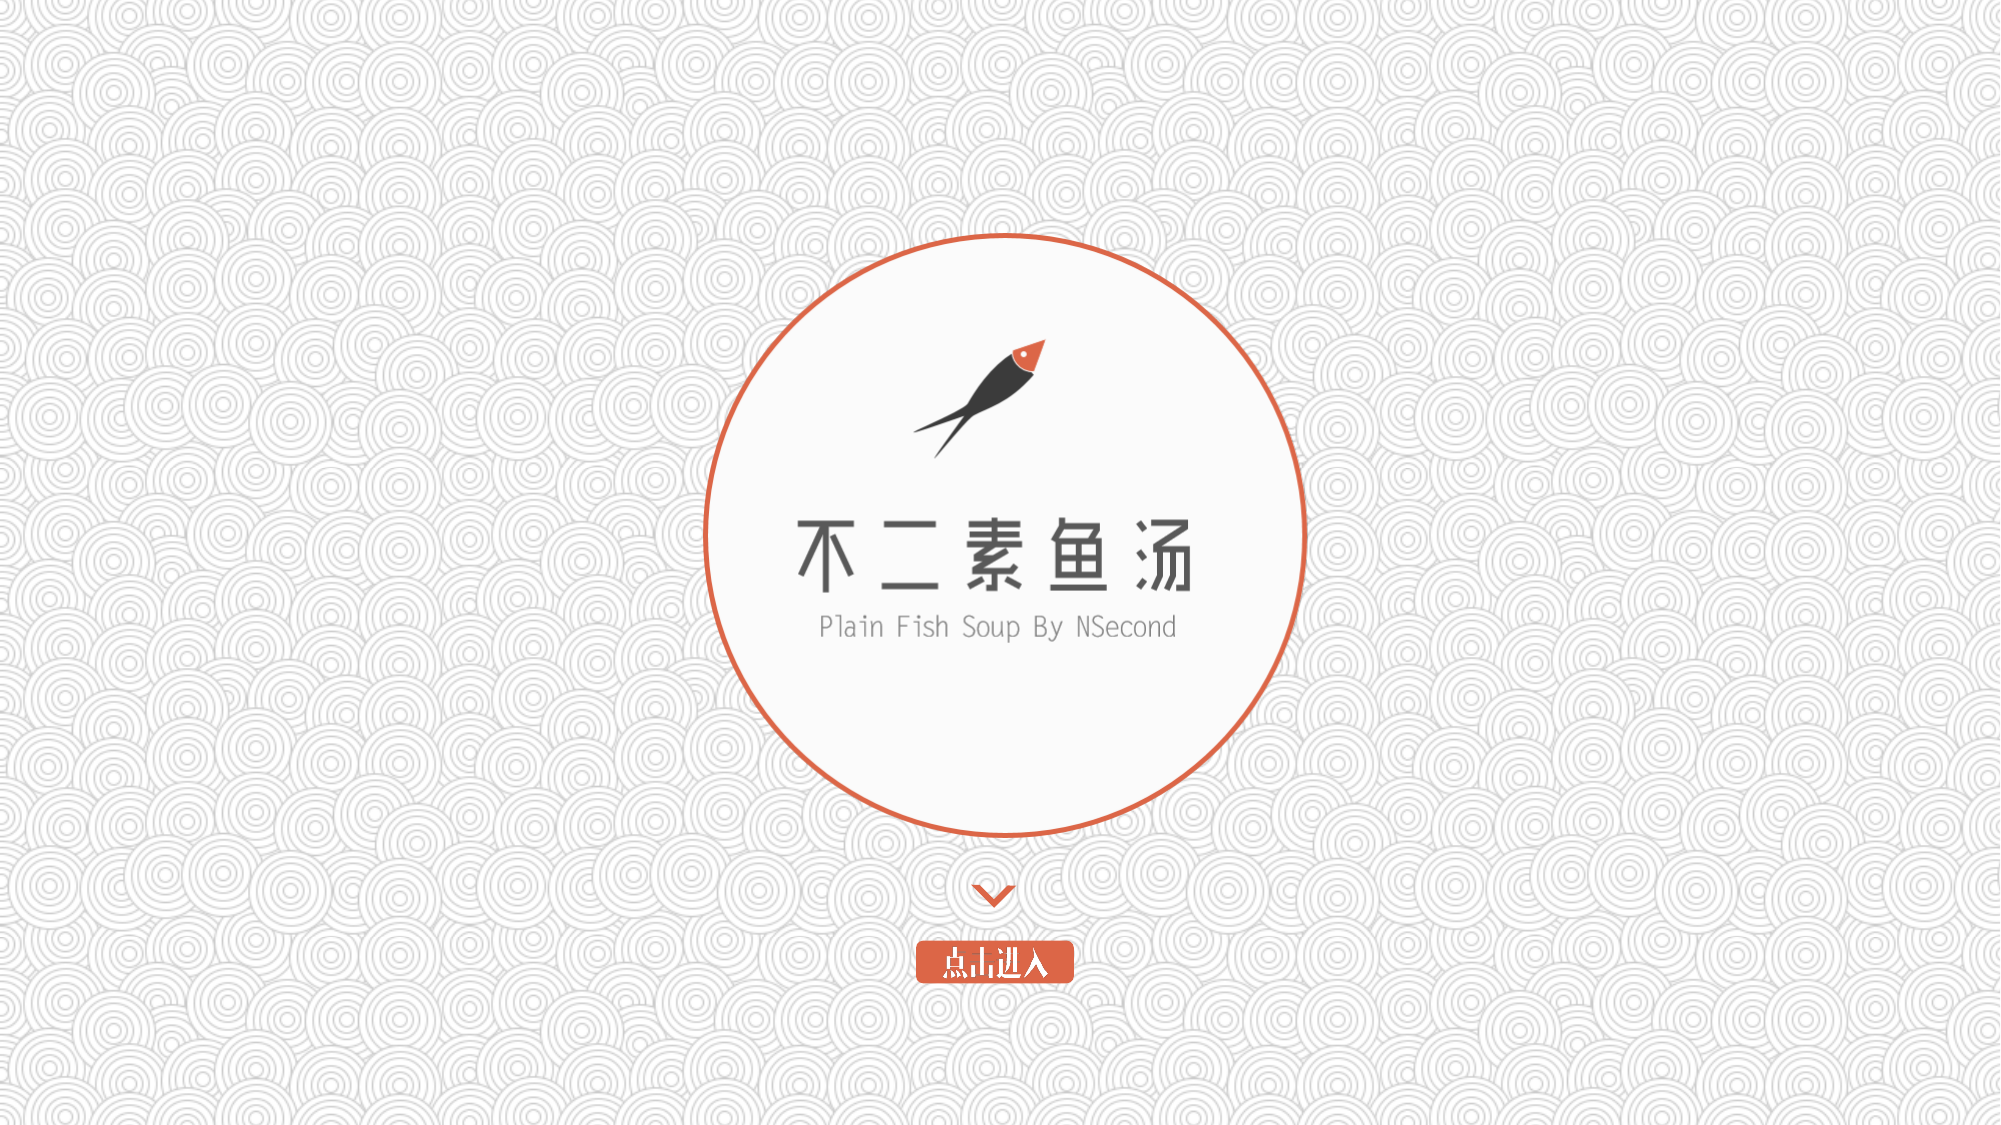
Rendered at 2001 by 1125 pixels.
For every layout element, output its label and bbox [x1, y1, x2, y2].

text_box [971, 884, 1017, 908]
picture [0, 0, 2001, 1125]
text_box [910, 940, 916, 984]
text_box [916, 936, 1103, 1005]
